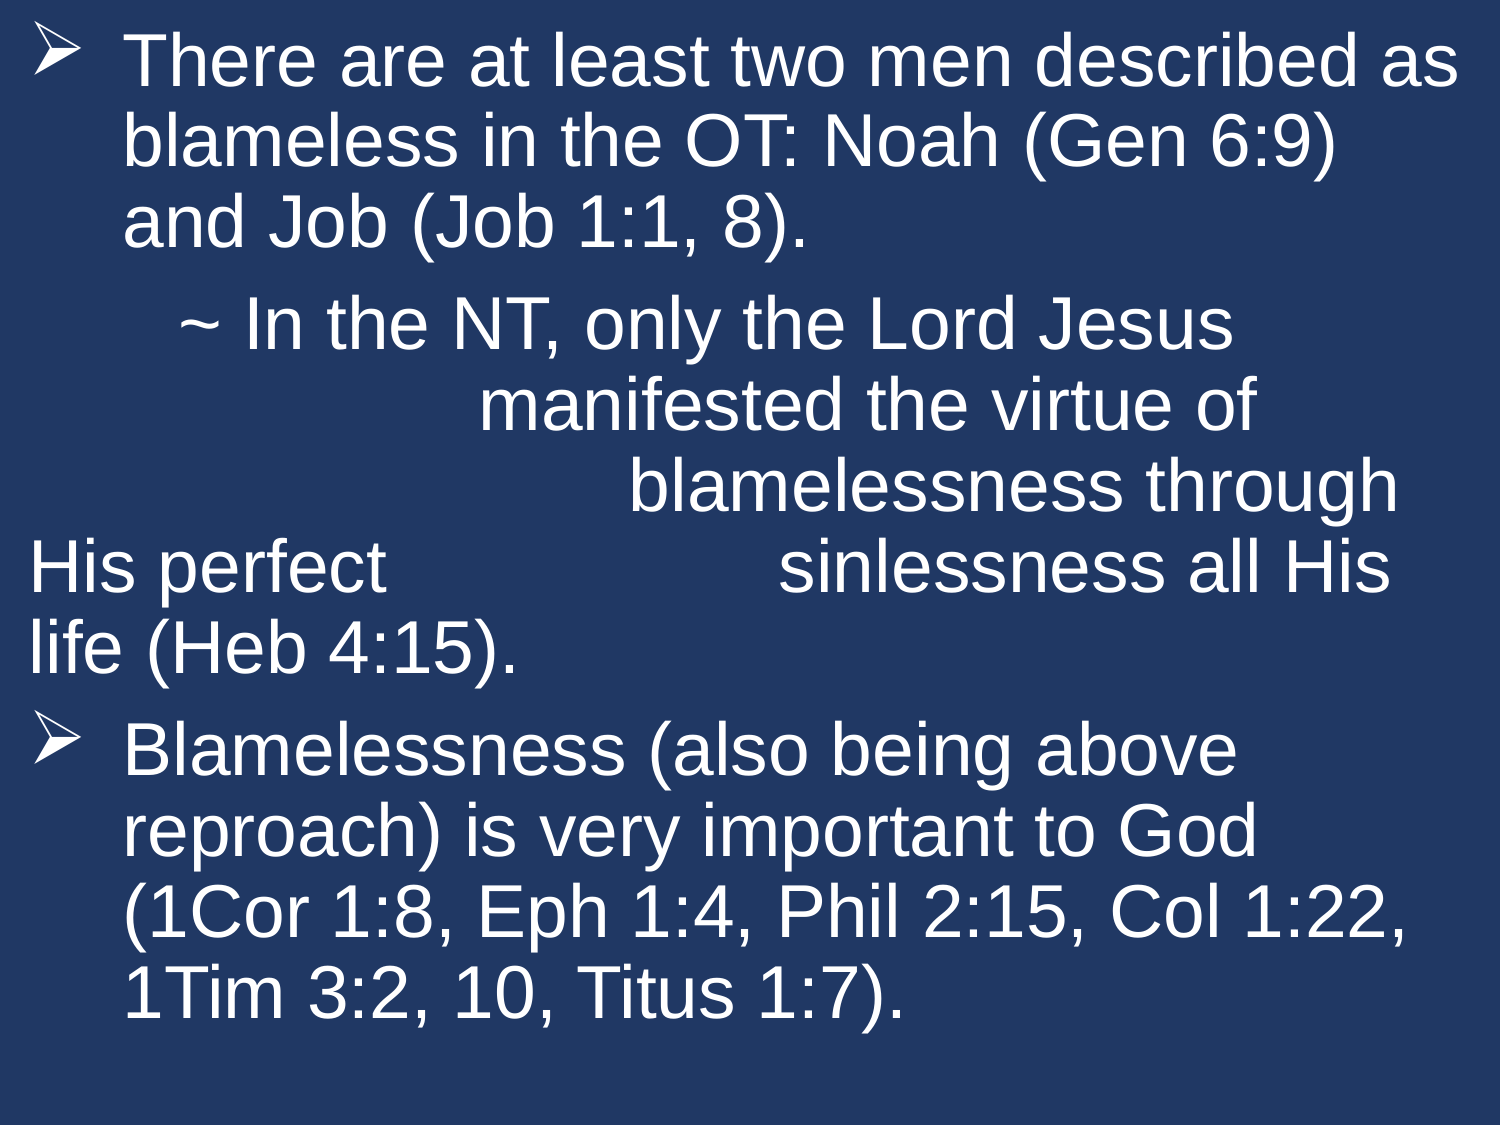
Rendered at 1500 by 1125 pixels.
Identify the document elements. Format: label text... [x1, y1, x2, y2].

subtitle There are at least two men described as blameless in the OT: Noah (Gen 6:9) and Job (Job 1:1, 8). ~ In the NT, only the Lord Jesus manifested the virtue of blamelessness through His perfect sinlessness all His life (Heb 4:15). Blamelessness (also being above reproach) is very important to God (1Cor 1:8, Eph 1:4, Phil 2:15, Col 1:22, 1Tim 3:2, 10, Titus 1:7). [13, 13, 1484, 1114]
